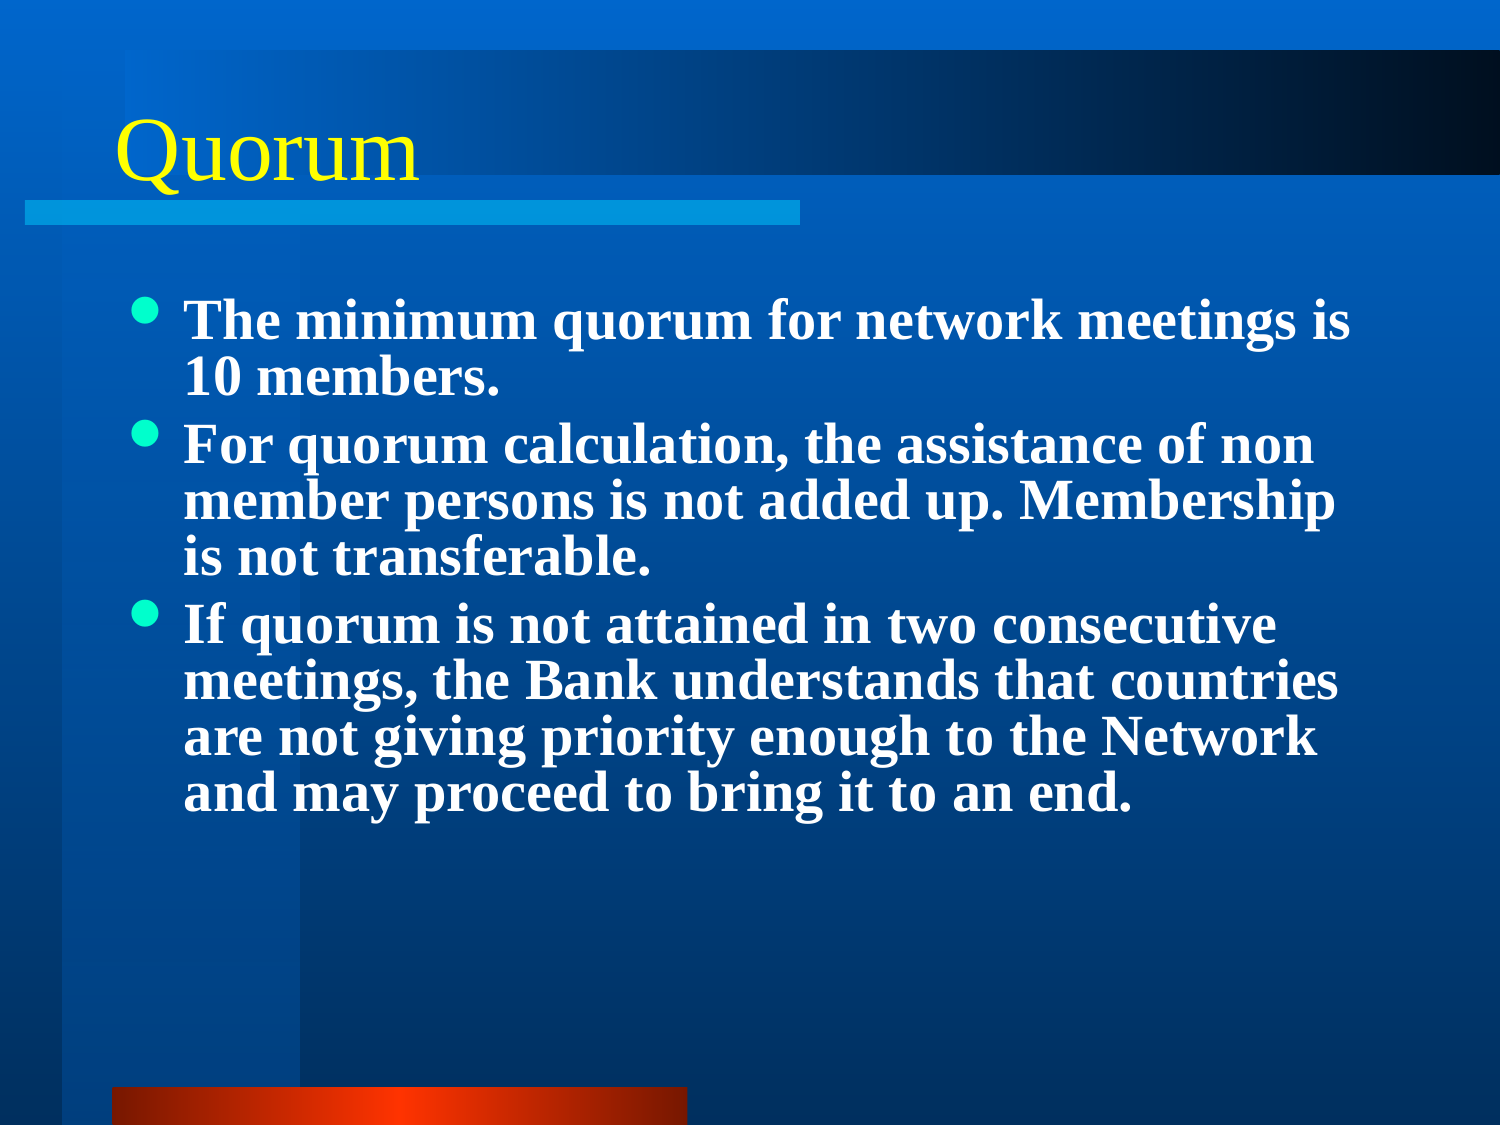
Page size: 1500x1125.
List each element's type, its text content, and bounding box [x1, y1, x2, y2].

title Quorum [99, 49, 1376, 238]
list The minimum quorum for network meetings is 10 members. For quorum calculation, the assistance of non member persons is not added up. Membership is not transferable. If quorum is not attained in two consecutive meetings, the Bank understands that countries are not giving priority enough to the Network and may proceed to bring it to an end. [112, 287, 1388, 963]
